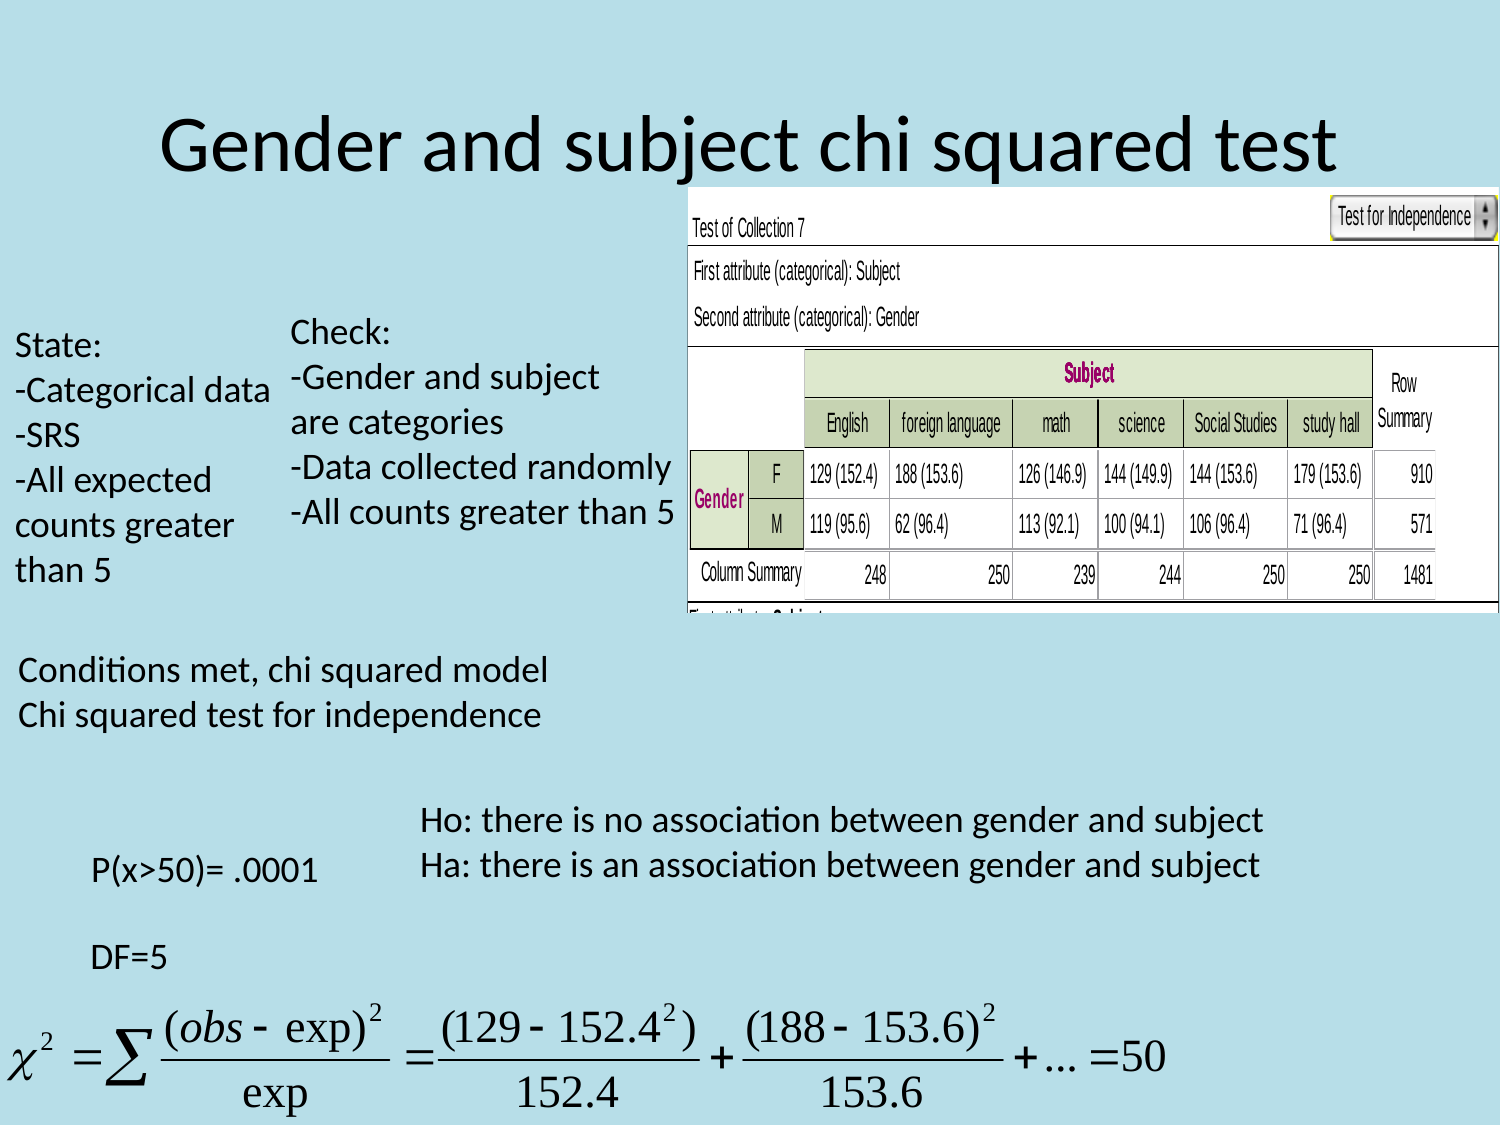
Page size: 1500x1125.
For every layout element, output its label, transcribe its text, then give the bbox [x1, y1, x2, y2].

text_box DF=5 [75, 924, 184, 985]
text_box P(x>50)= .0001 [76, 837, 334, 898]
text_box State: -Categorical data -SRS -All expected counts greater than 5 [0, 312, 288, 598]
title Gender and subject chi squared test [75, 45, 1425, 233]
text_box Conditions met, chi squared model Chi squared test for independence [3, 637, 565, 743]
text_box Check: -Gender and subject are categories -Data collected randomly -All counts greater than 5 [275, 299, 682, 540]
text_box Ho: there is no association between gender and subject Ha: there is an association between gender and subject [405, 787, 1280, 893]
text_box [0, 990, 1175, 1125]
picture [687, 187, 1500, 613]
